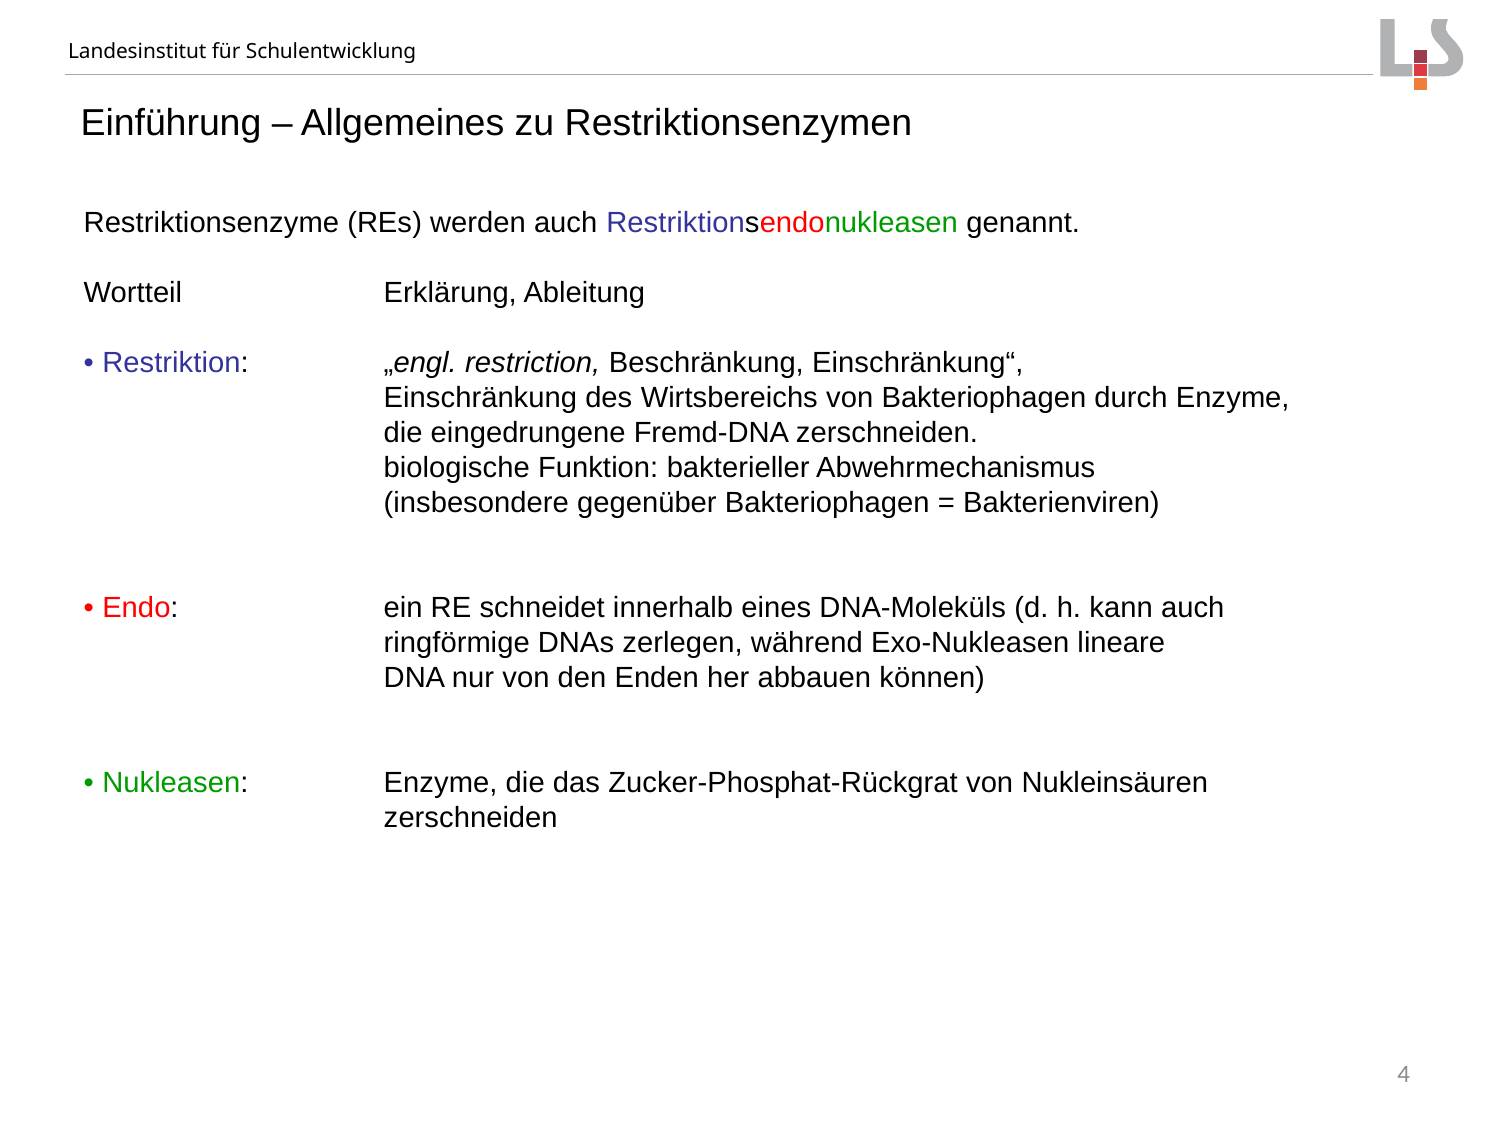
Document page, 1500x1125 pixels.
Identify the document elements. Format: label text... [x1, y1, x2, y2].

text_box Restriktionsenzyme (REs) werden auch Restriktionsendonukleasen genannt. Wortteil Erklärung, Ableitung • Restriktion: „engl. restriction, Beschränkung, Einschränkung“, Einschränkung des Wirtsbereichs von Bakteriophagen durch Enzyme, die eingedrungene Fremd-DNA zerschneiden. biologische Funktion: bakterieller Abwehrmechanismus (insbesondere gegenüber Bakteriophagen = Bakterienviren) • Endo: ein RE schneidet innerhalb eines DNA-Moleküls (d. h. kann auch ringförmige DNAs zerlegen, während Exo-Nukleasen lineare DNA nur von den Enden her abbauen können) • Nukleasen: Enzyme, die das Zucker-Phosphat-Rückgrat von Nukleinsäuren zerschneiden [68, 196, 1315, 891]
text_box Einführung – Allgemeines zu Restriktionsenzymen [65, 99, 928, 151]
slide_number 4 [1074, 1042, 1425, 1103]
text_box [52, 18, 1464, 91]
